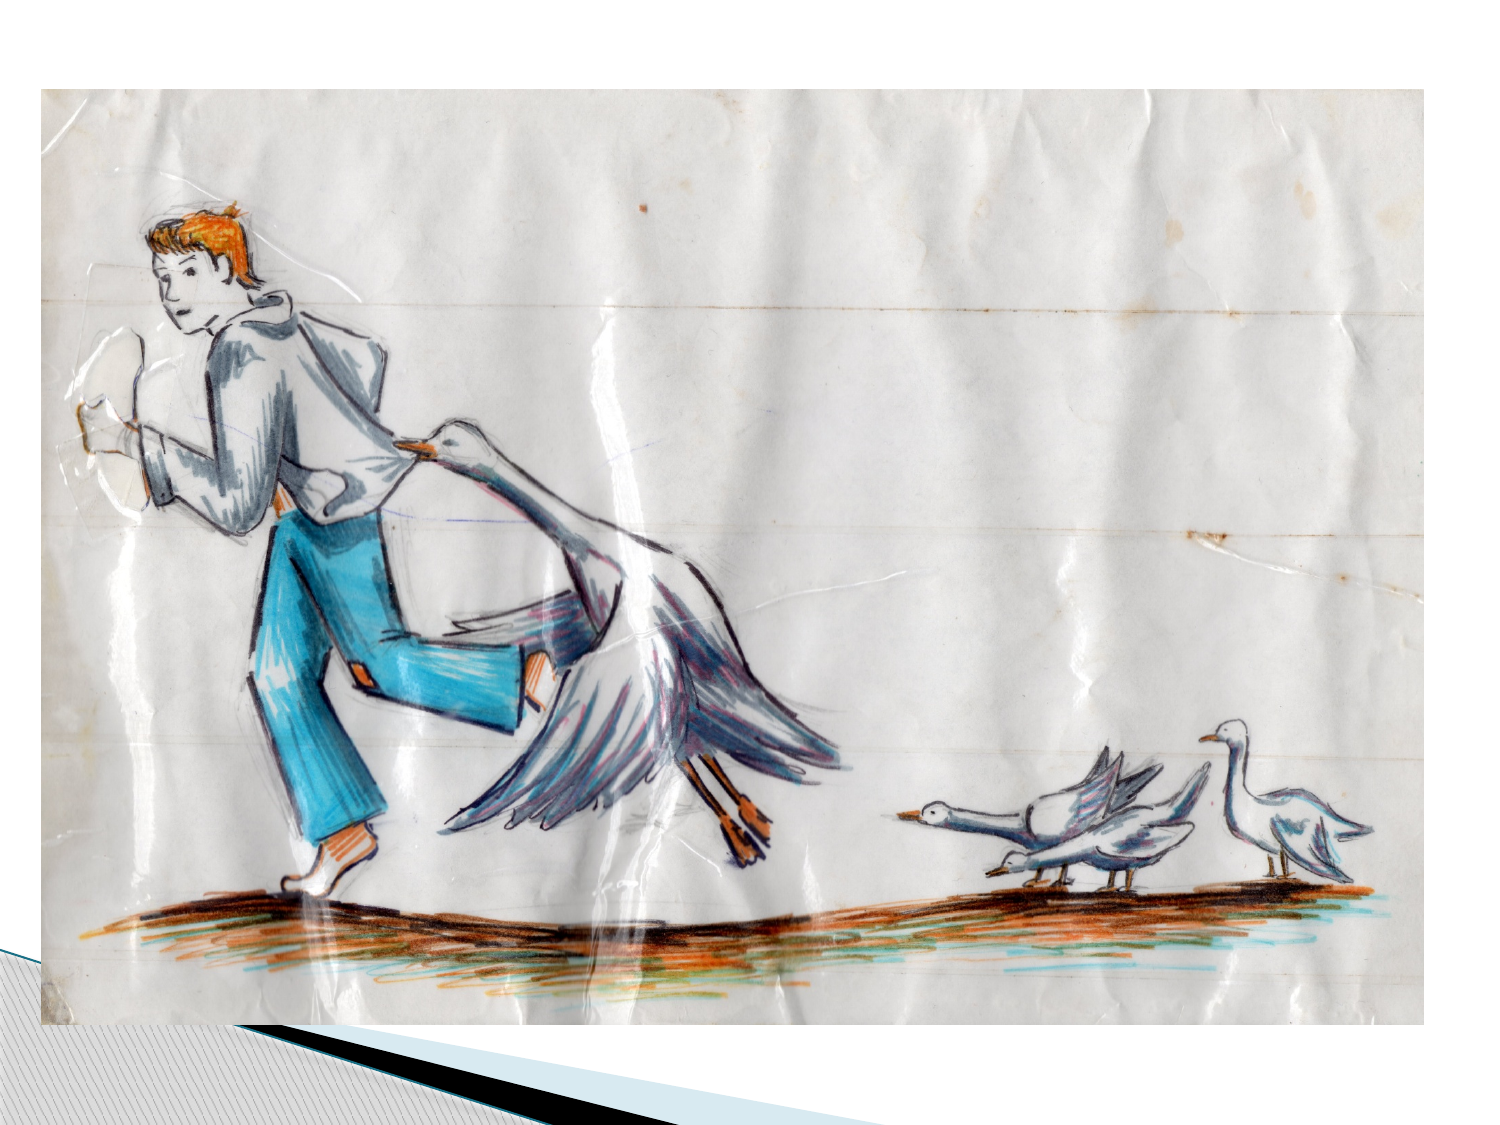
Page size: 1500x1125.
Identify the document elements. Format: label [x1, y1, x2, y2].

list [41, 89, 1424, 1026]
